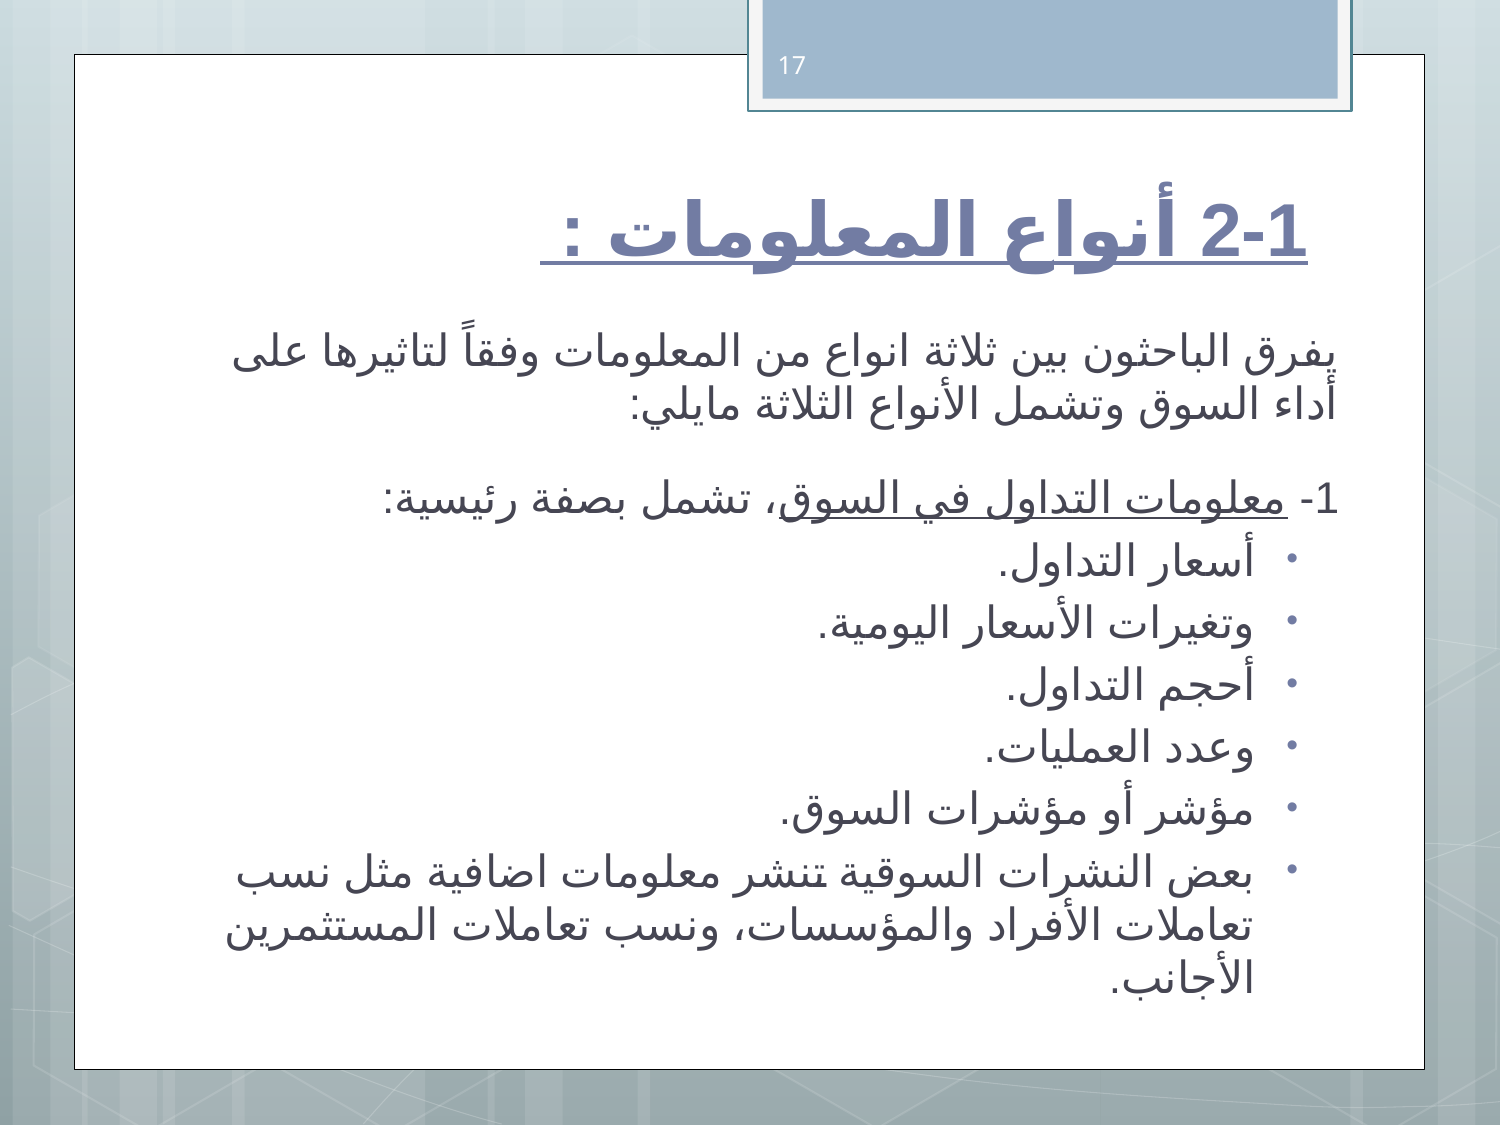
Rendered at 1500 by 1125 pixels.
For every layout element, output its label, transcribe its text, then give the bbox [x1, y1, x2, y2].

list يفرق الباحثون بين ثلاثة انواع من المعلومات وفقاً لتاثيرها على أداء السوق وتشمل الأنواع الثلاثة مايلي: 1- معلومات التداول في السوق، تشمل بصفة رئيسية: أسعار التداول. وتغيرات الأسعار اليومية. أحجم التداول. وعدد العمليات. مؤشر أو مؤشرات السوق. بعض النشرات السوقية تنشر معلومات اضافية مثل نسب تعاملات الأفراد والمؤسسات، ونسب تعاملات المستثمرين الأجانب. [147, 314, 1365, 1012]
title 2-1 أنواع المعلومات : [171, 168, 1324, 279]
slide_number 17 [762, 36, 982, 97]
